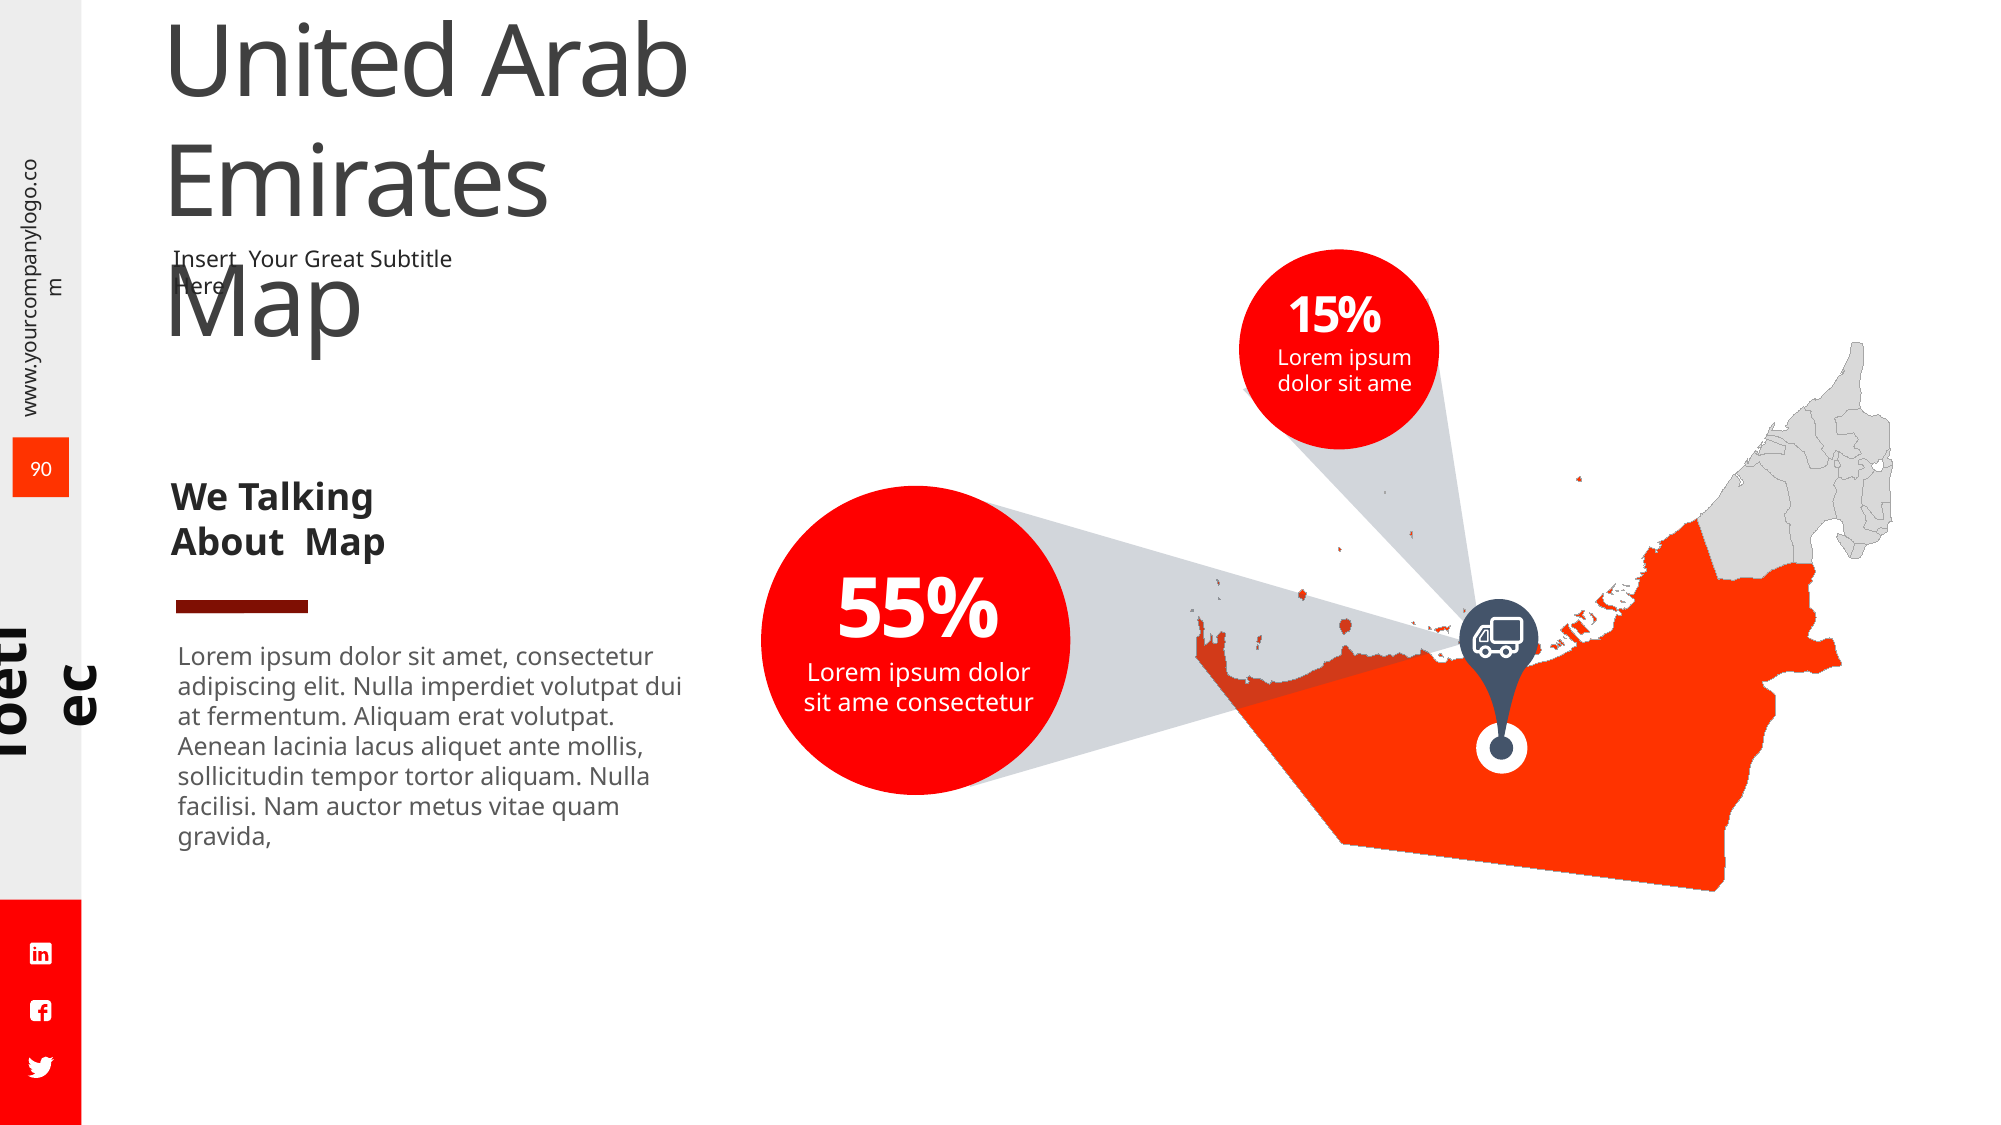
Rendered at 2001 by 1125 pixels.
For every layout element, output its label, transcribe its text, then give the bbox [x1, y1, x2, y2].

slide_number 90 [12, 437, 69, 498]
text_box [1436, 608, 1562, 774]
text_box [1238, 248, 1440, 342]
text_box [784, 724, 1047, 797]
text_box Lorem ipsum dolor sit ame [1249, 336, 1441, 342]
text_box We Talking About Map [156, 453, 446, 583]
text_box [176, 600, 309, 614]
text_box [968, 500, 1190, 789]
text_box Insert Your Great Subtitle Here [158, 237, 512, 307]
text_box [1472, 616, 1524, 659]
text_box Lorem ipsum dolor sit amet, consectetur adipiscing elit. Nulla imperdiet volutpat dui at fermentum. Aliquam erat volutpat. Aenean lacinia lacus aliquet ante mollis, sollicitudin tempor tortor aliquam. Nulla facilisi. Nam auctor metus vitae quam gravida, [162, 633, 701, 858]
text_box 15% [1287, 281, 1383, 336]
text_box [760, 484, 1072, 711]
text_box 55% [836, 554, 1001, 648]
text_box Lorem ipsum dolor sit ame consectetur [777, 648, 1061, 724]
text_box United Arab Emirates Map [147, 116, 788, 236]
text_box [1190, 342, 1893, 892]
